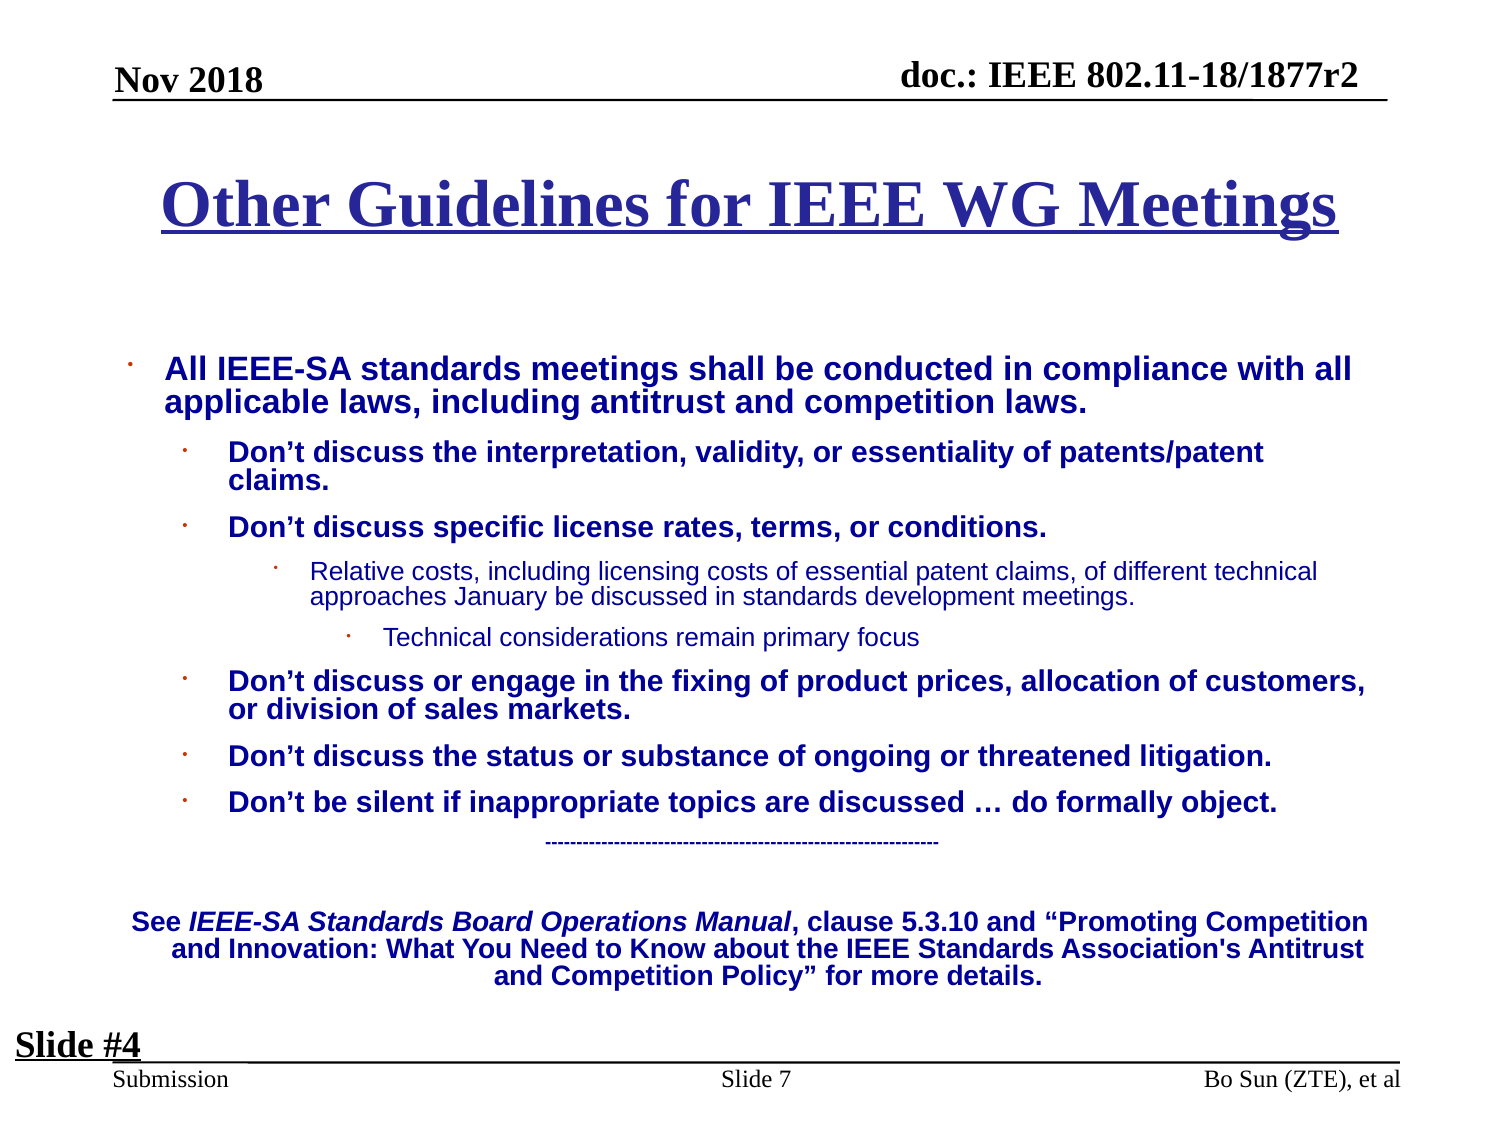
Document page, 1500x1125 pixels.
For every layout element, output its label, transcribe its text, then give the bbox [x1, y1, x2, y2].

title Other Guidelines for IEEE WG Meetings [112, 112, 1388, 288]
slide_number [114, 54, 265, 101]
slide_number Slide 7 [712, 1061, 800, 1093]
list All IEEE-SA standards meetings shall be conducted in compliance with all applicable laws, including antitrust and competition laws. Don’t discuss the interpretation, validity, or essentiality of patents/patent claims. Don’t discuss specific license rates, terms, or conditions. Relative costs, including licensing costs of essential patent claims, of different technical approaches January be discussed in standards development meetings. Technical considerations remain primary focus Don’t discuss or engage in the fixing of product prices, allocation of customers, or division of sales markets. Don’t discuss the status or substance of ongoing or threatened litigation. Don’t be silent if inappropriate topics are discussed … do formally object. --------------------------------------------------------------- See IEEE-SA Standards Board Operations Manual, clause 5.3.10 and “Promoting Competition and Innovation: What You Need to Know about the IEEE Standards Association's Antitrust and Competition Policy” for more details. [112, 324, 1388, 1000]
footer Bo Sun (ZTE), et al [1200, 1061, 1402, 1093]
text_box Slide #4 [0, 1012, 157, 1073]
